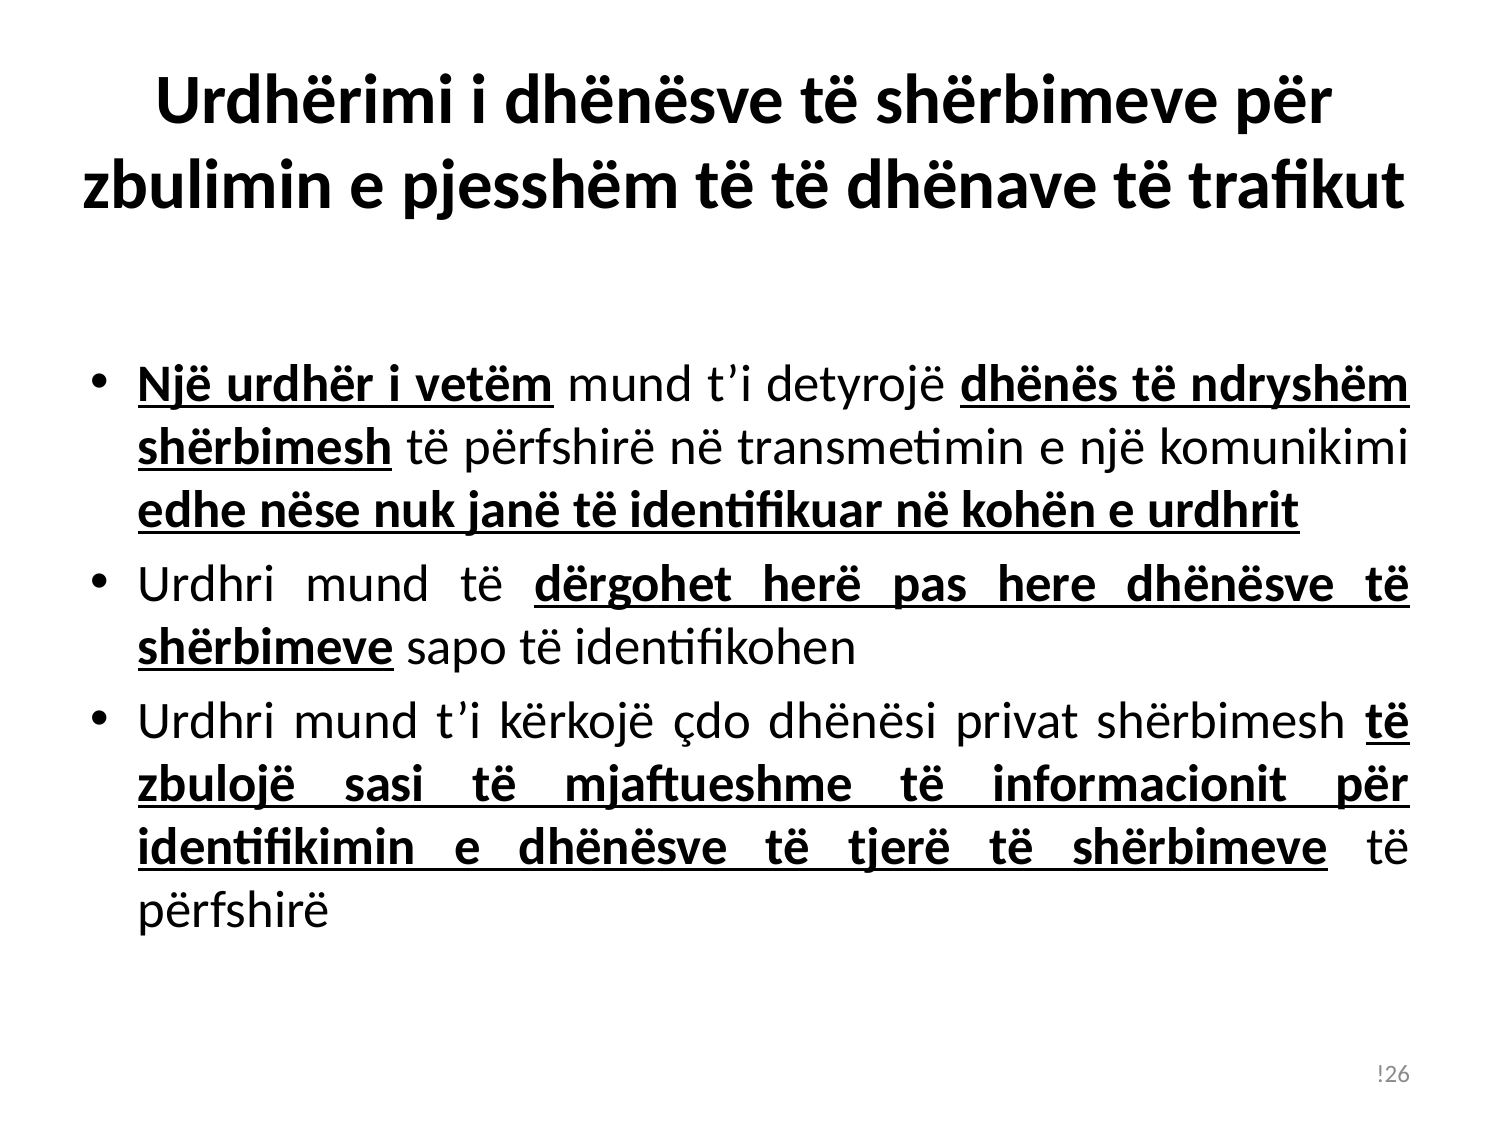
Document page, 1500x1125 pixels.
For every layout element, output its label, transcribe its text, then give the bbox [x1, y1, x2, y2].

title Urdhërimi i dhënësve të shërbimeve për zbulimin e pjesshëm të të dhënave të trafikut [30, 45, 1460, 233]
list Një urdhër i vetëm mund t’i detyrojë dhënës të ndryshëm shërbimesh të përfshirë në transmetimin e një komunikimi edhe nëse nuk janë të identifikuar në kohën e urdhrit Urdhri mund të dërgohet herë pas here dhënësve të shërbimeve sapo të identifikohen Urdhri mund t’i kërkojë çdo dhënësi privat shërbimesh të zbulojë sasi të mjaftueshme të informacionit për identifikimin e dhënësve të tjerë të shërbimeve të përfshirë [75, 341, 1425, 1005]
slide_number !26 [1074, 1042, 1425, 1103]
